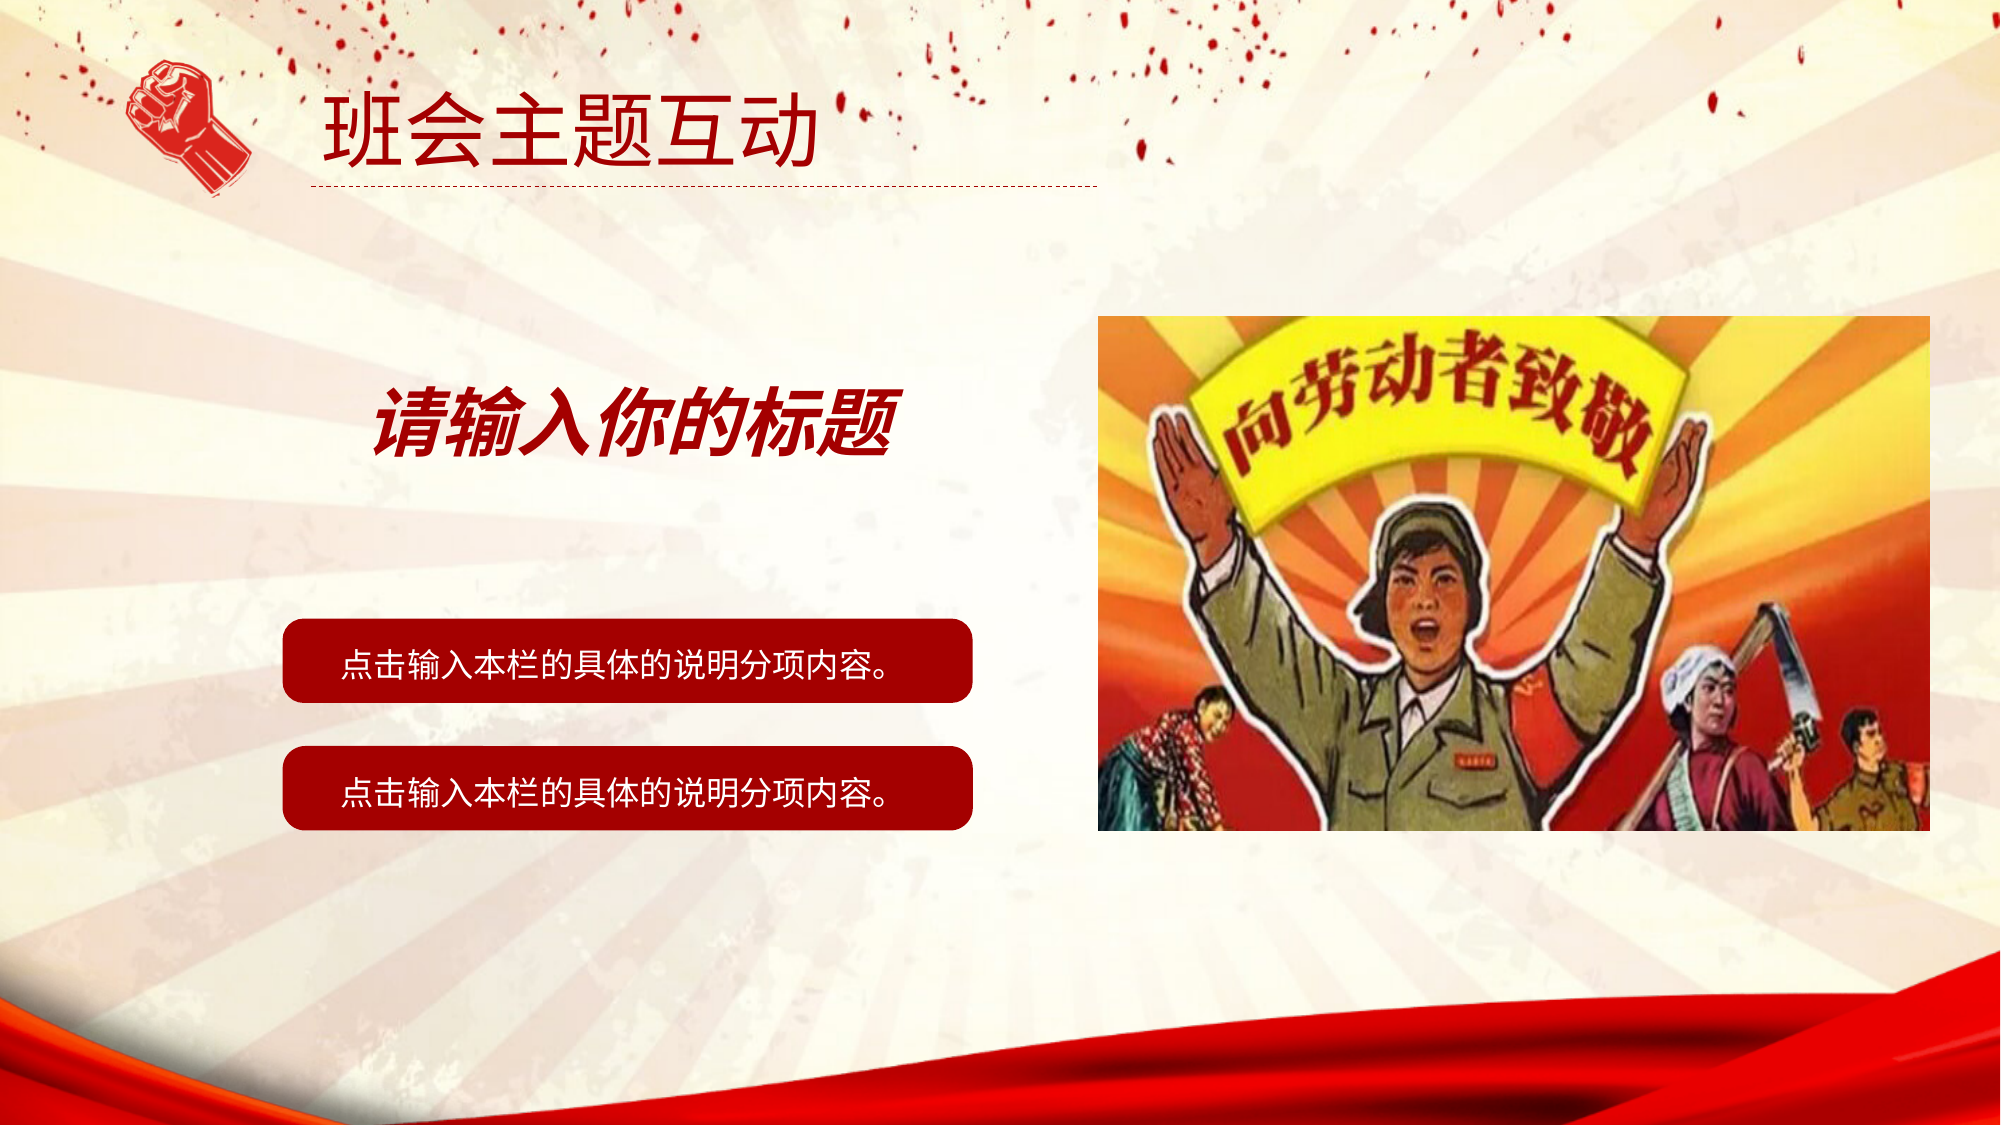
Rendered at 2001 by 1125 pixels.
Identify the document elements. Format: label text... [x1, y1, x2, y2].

text_box 班会主题互动 [252, 70, 836, 186]
text_box 请输入你的标题 [350, 367, 905, 563]
picture [0, 0, 2001, 1125]
text_box [281, 744, 974, 833]
text_box 点击输入本栏的具体的说明分项内容。 [339, 762, 974, 814]
text_box [280, 616, 974, 705]
text_box 点击输入本栏的具体的说明分项内容。 [339, 635, 974, 686]
